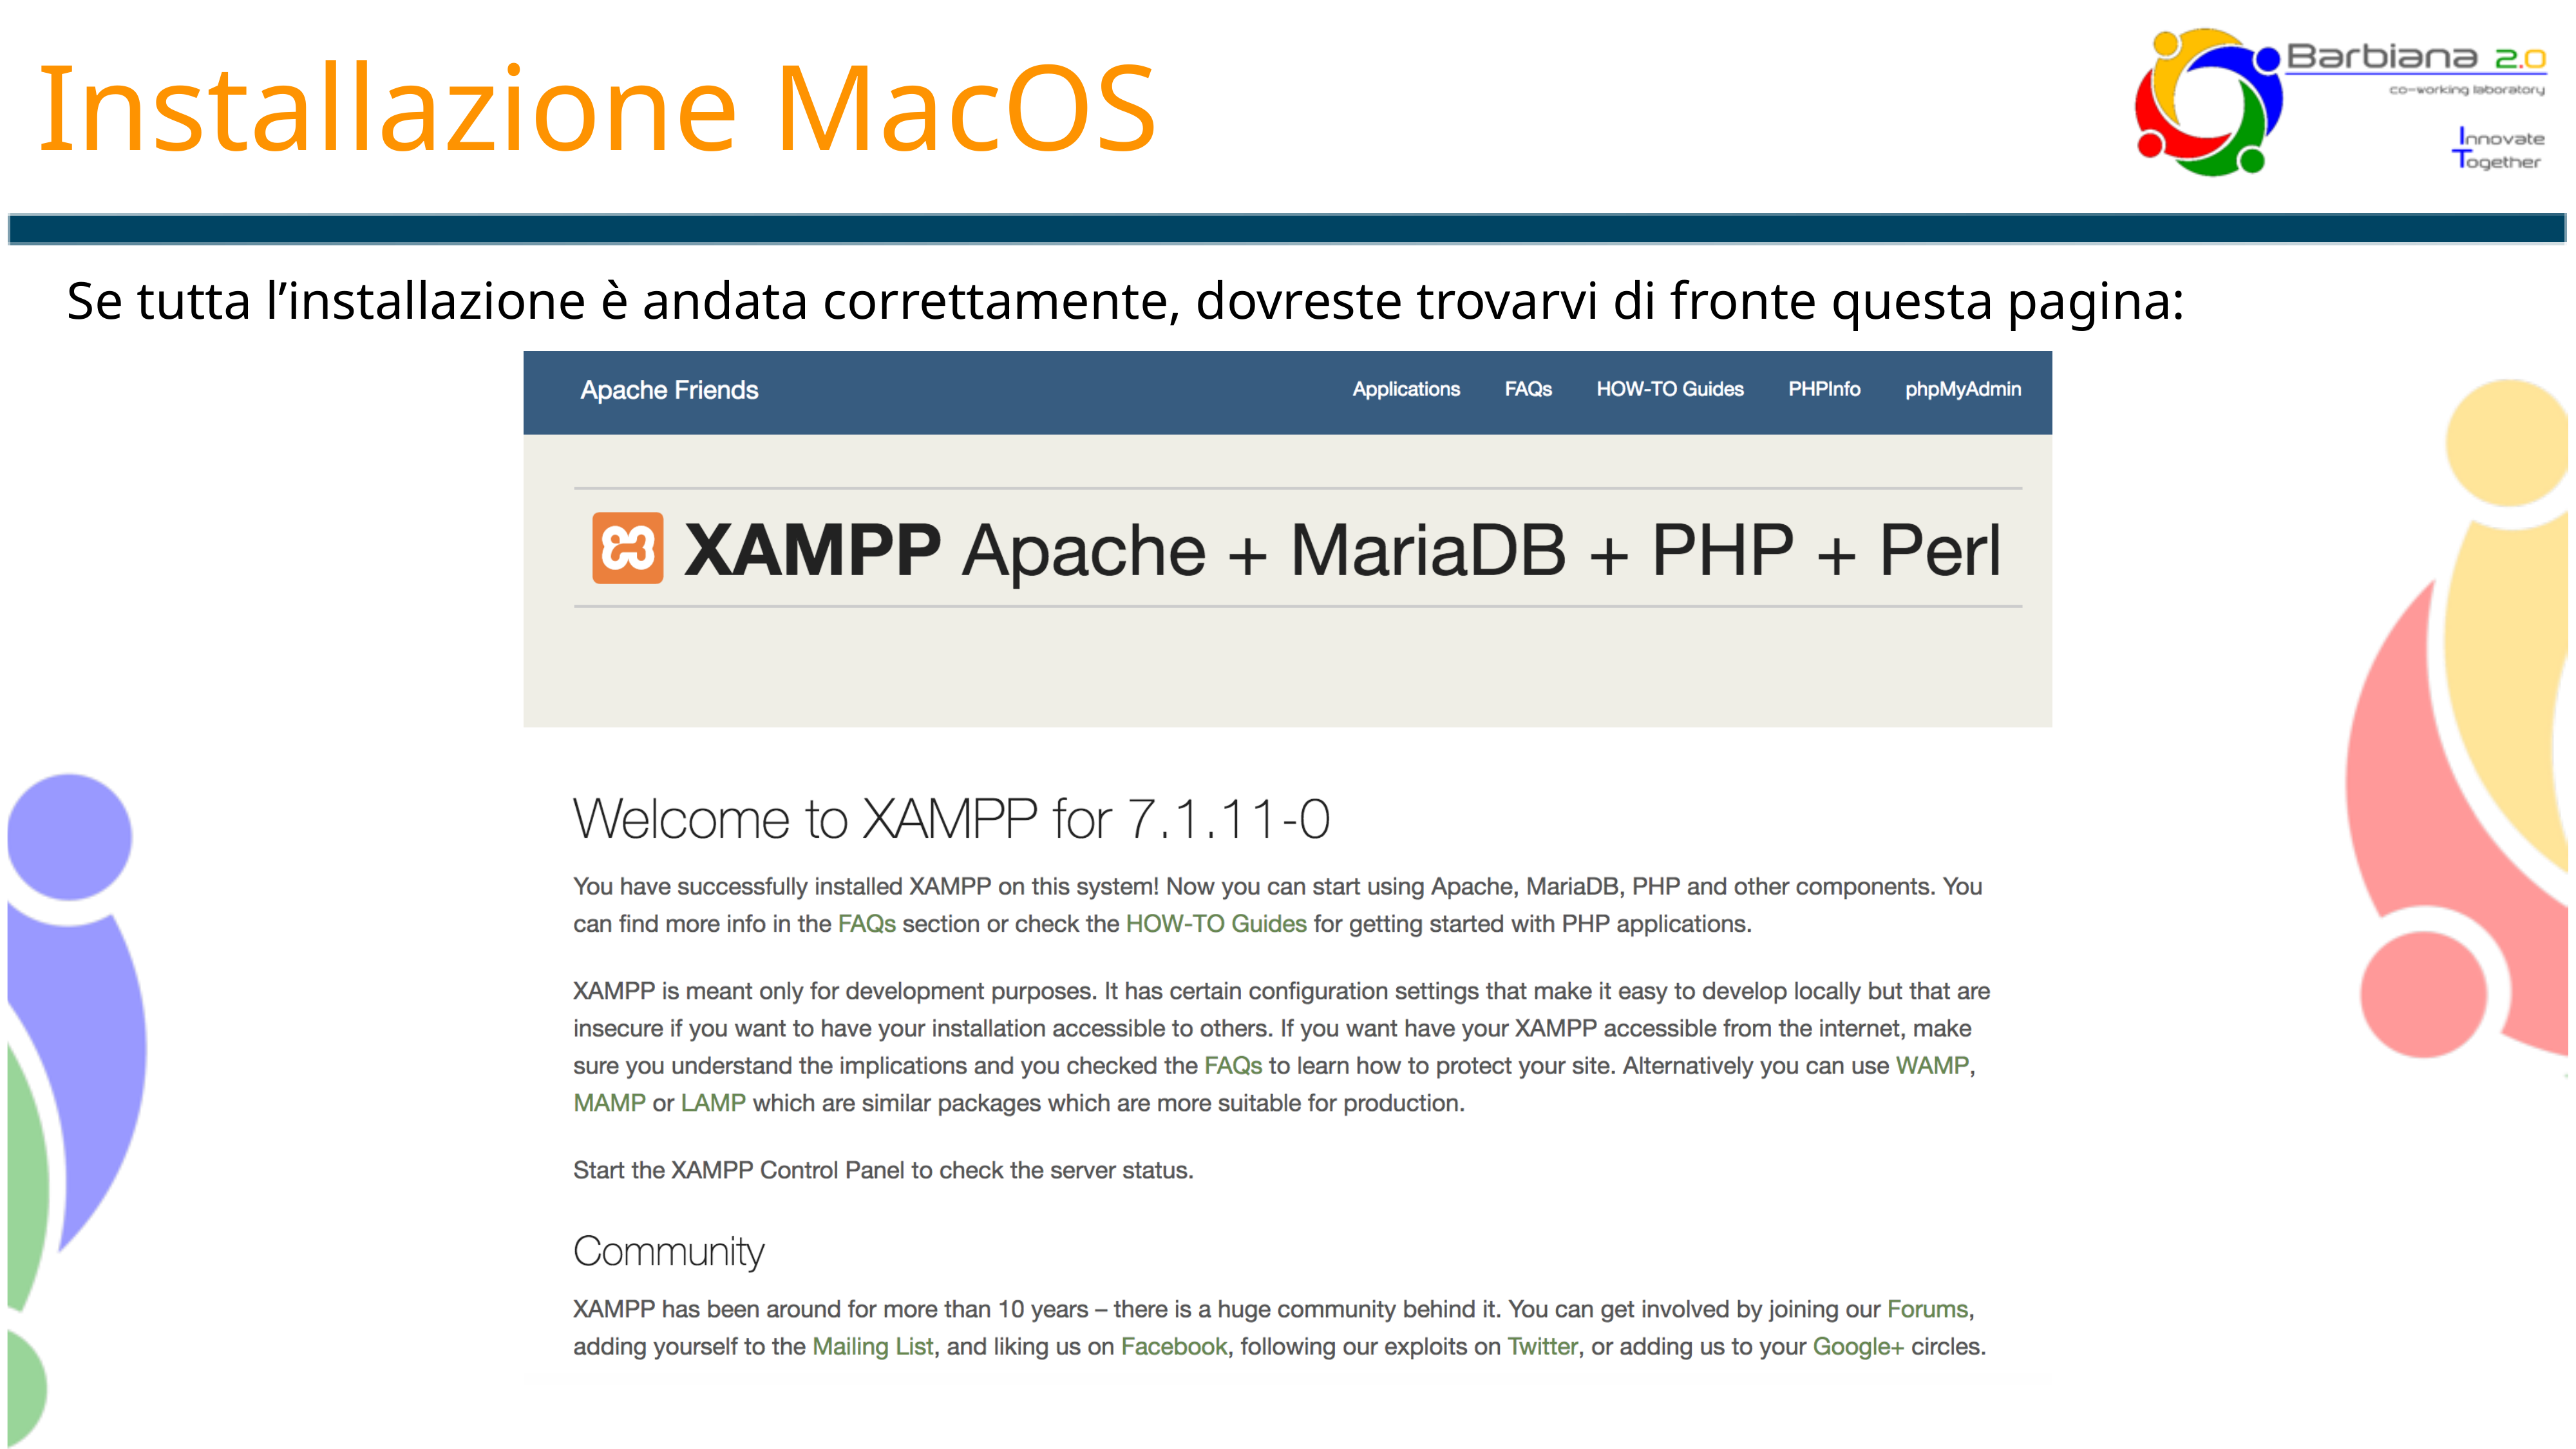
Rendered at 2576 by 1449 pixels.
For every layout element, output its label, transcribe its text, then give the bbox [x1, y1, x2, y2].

picture [7, 645, 158, 1449]
title Installazione MacOS [31, 25, 2111, 180]
text_box Se tutta l’installazione è andata correttamente, dovreste trovarvi di fronte questa pagina: [61, 263, 2392, 335]
picture [524, 351, 2052, 1385]
picture [2121, 9, 2568, 196]
picture [8, 213, 2576, 245]
picture [2121, 364, 2568, 1238]
